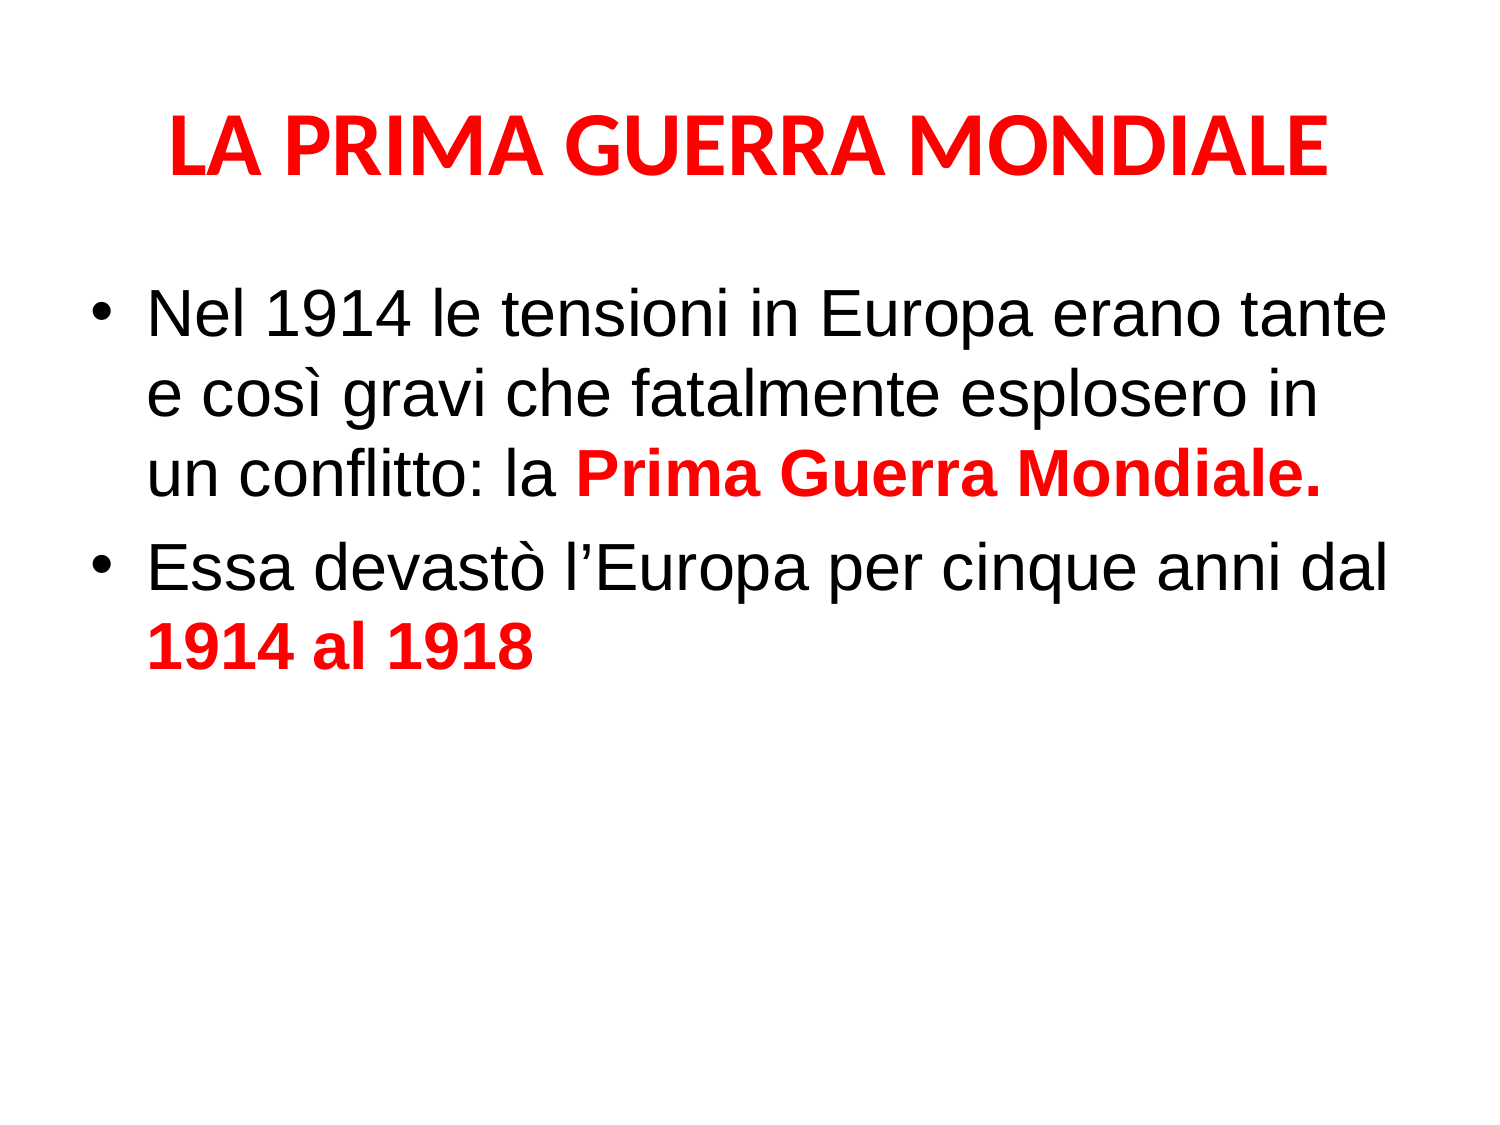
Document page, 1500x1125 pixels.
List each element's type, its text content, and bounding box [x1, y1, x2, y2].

title LA PRIMA GUERRA MONDIALE [75, 45, 1425, 233]
list Nel 1914 le tensioni in Europa erano tante e così gravi che fatalmente esplosero in un conflitto: la Prima Guerra Mondiale. Essa devastò l’Europa per cinque anni dal 1914 al 1918 [75, 262, 1425, 1005]
